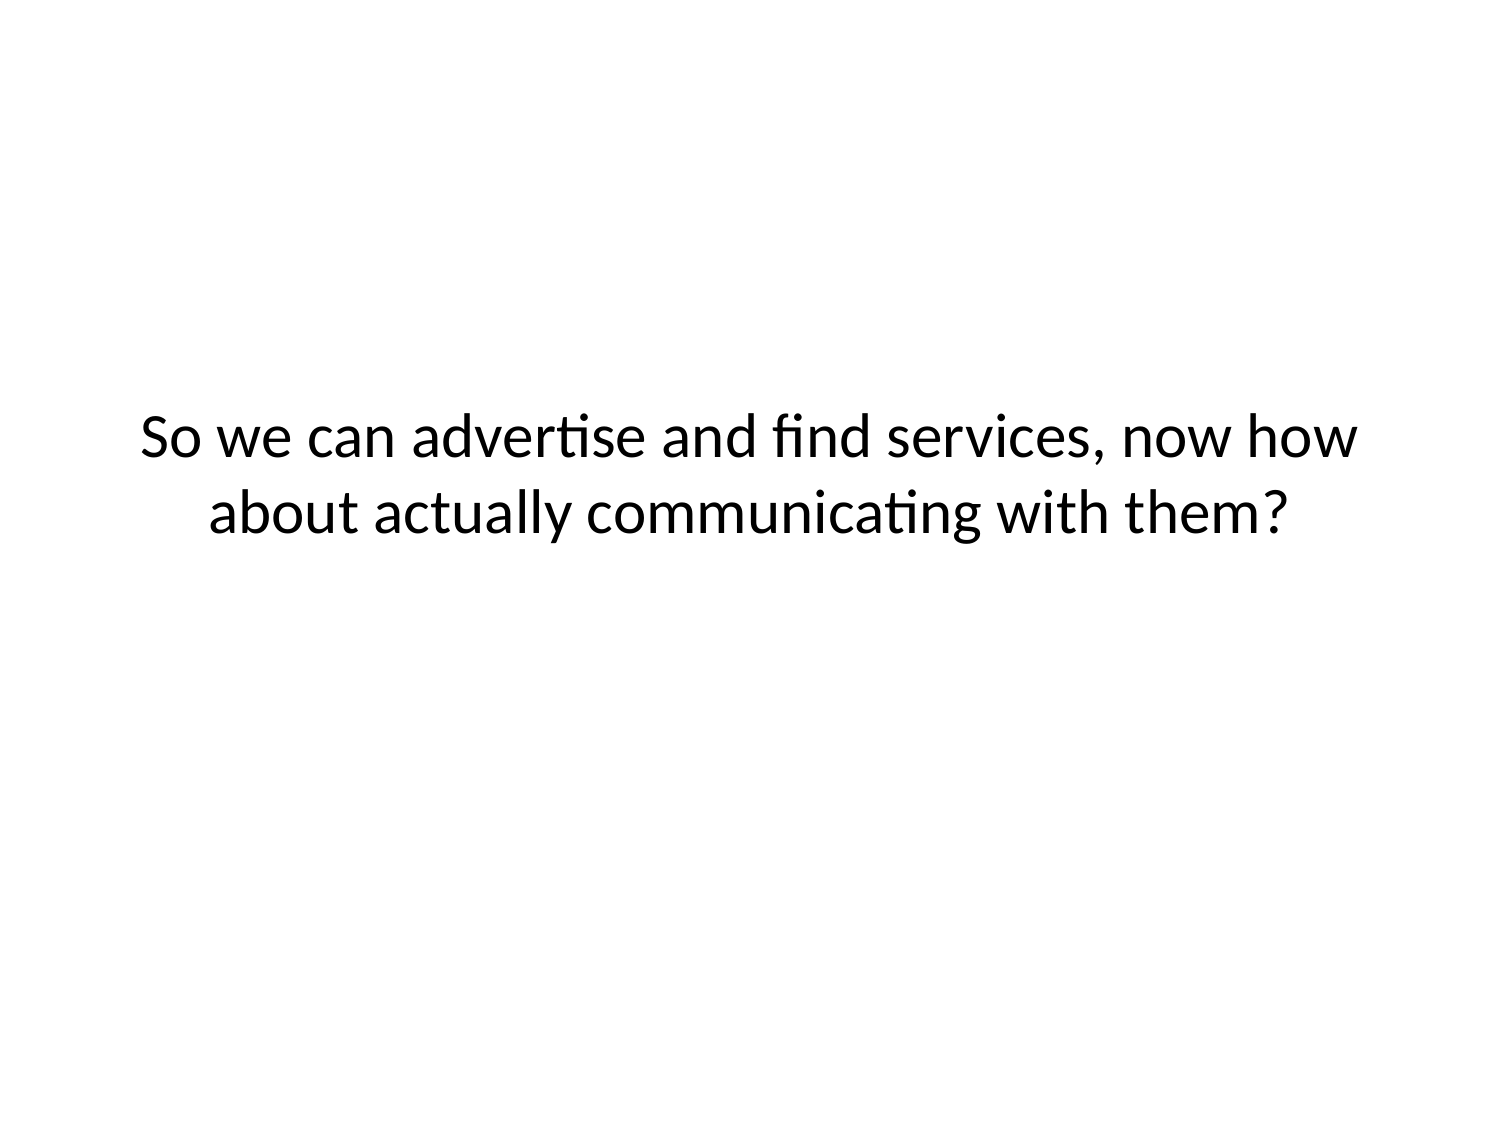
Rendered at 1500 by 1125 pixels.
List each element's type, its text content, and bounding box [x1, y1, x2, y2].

title So we can advertise and find services, now how about actually communicating with them? [112, 349, 1388, 591]
